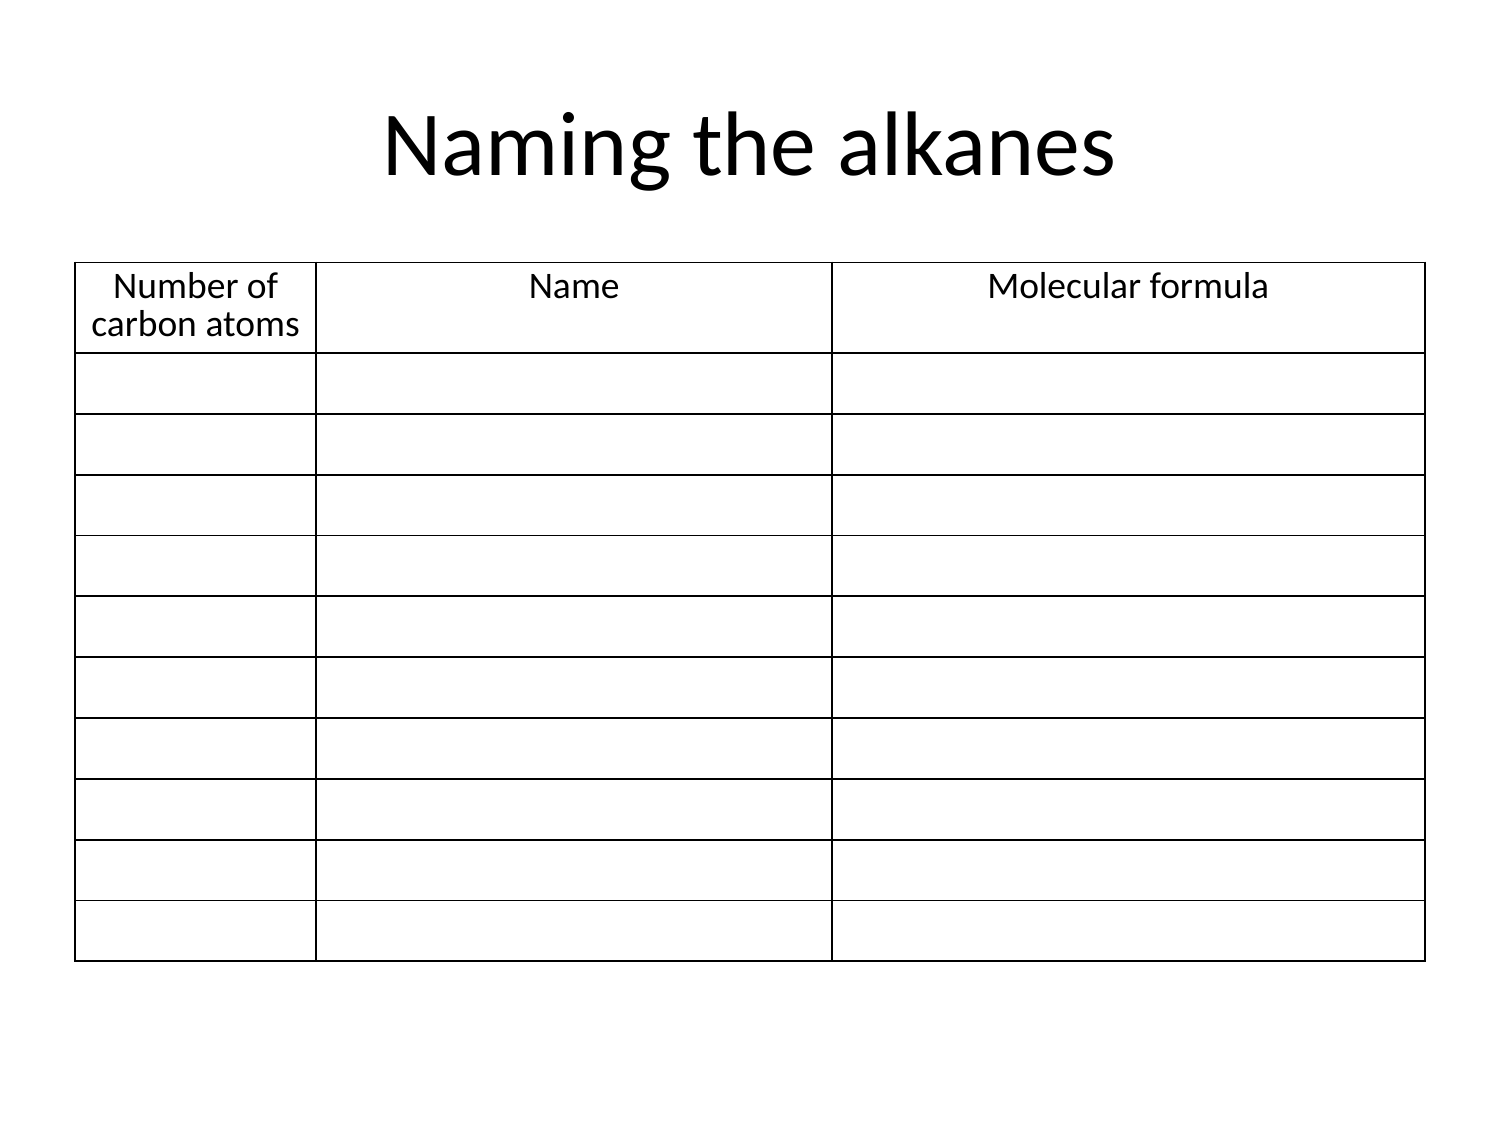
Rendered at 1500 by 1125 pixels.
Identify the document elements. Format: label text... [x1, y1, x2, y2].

table_cell [833, 901, 1424, 960]
table_cell [317, 476, 831, 535]
table_cell [833, 476, 1424, 535]
table_cell [76, 719, 315, 778]
table_cell [76, 415, 315, 474]
table_cell [833, 354, 1424, 413]
table_cell [76, 780, 315, 839]
table_cell [317, 841, 831, 900]
table_cell [76, 597, 315, 656]
title Naming the alkanes [75, 45, 1425, 233]
table_cell [833, 415, 1424, 474]
table_cell [833, 780, 1424, 839]
table_cell [317, 354, 831, 413]
table_cell [317, 719, 831, 778]
table_cell [317, 780, 831, 839]
table_cell [76, 658, 315, 717]
table_cell [317, 901, 831, 960]
table_cell [76, 536, 315, 595]
table_cell [76, 901, 315, 960]
table_cell [833, 841, 1424, 900]
table_cell [833, 597, 1424, 656]
table_cell [76, 841, 315, 900]
table_cell [317, 658, 831, 717]
table_cell [833, 536, 1424, 595]
table_cell [76, 354, 315, 413]
table_header Name [317, 263, 831, 352]
table_cell [317, 415, 831, 474]
table_header Molecular formula [833, 263, 1424, 352]
table_cell [317, 536, 831, 595]
table_cell [833, 658, 1424, 717]
table_cell [76, 476, 315, 535]
table_cell [833, 719, 1424, 778]
table_cell [317, 597, 831, 656]
table_header Number of carbon atoms [76, 263, 315, 352]
